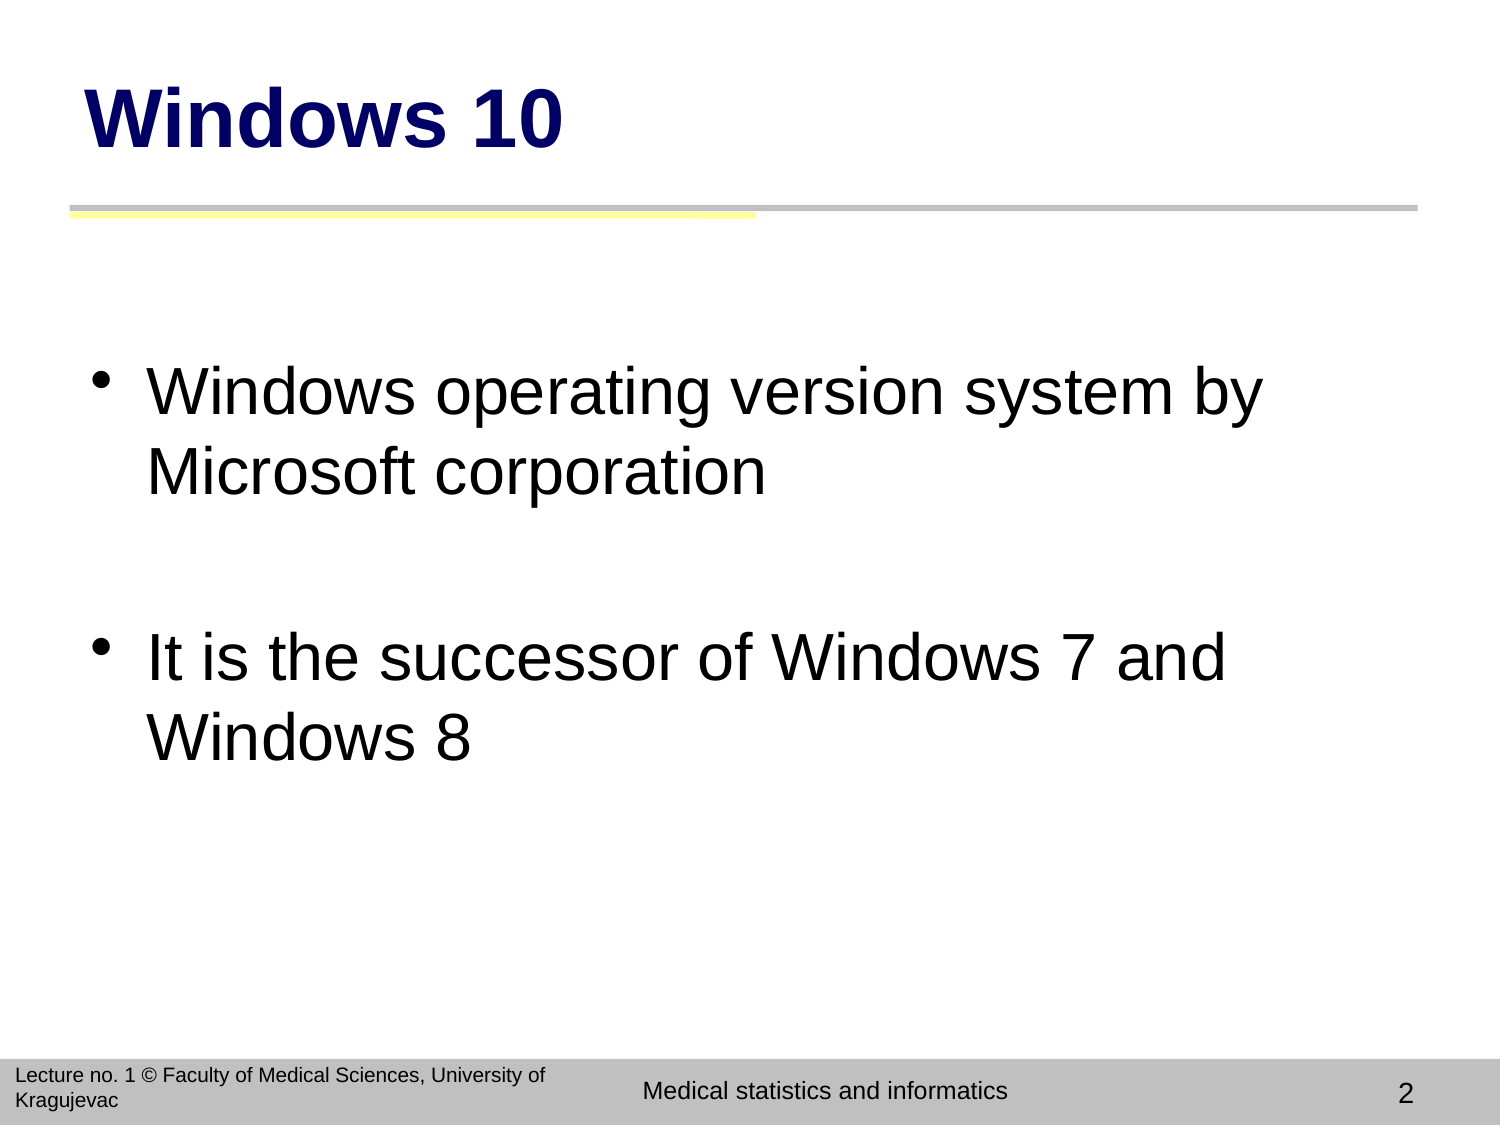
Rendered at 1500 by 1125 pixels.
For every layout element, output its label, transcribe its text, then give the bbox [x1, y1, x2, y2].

title Windows 10 [69, 19, 1426, 208]
slide_number 2 [1161, 1066, 1430, 1125]
slide_number Lecture no. 1 © Faculty of Medical Sciences, University of Kragujevac [0, 1053, 624, 1108]
list Windows operating version system by Microsoft corporation It is the successor of Windows 7 and Windows 8 [74, 246, 1426, 1023]
footer Medical statistics and informatics [512, 1066, 1140, 1125]
